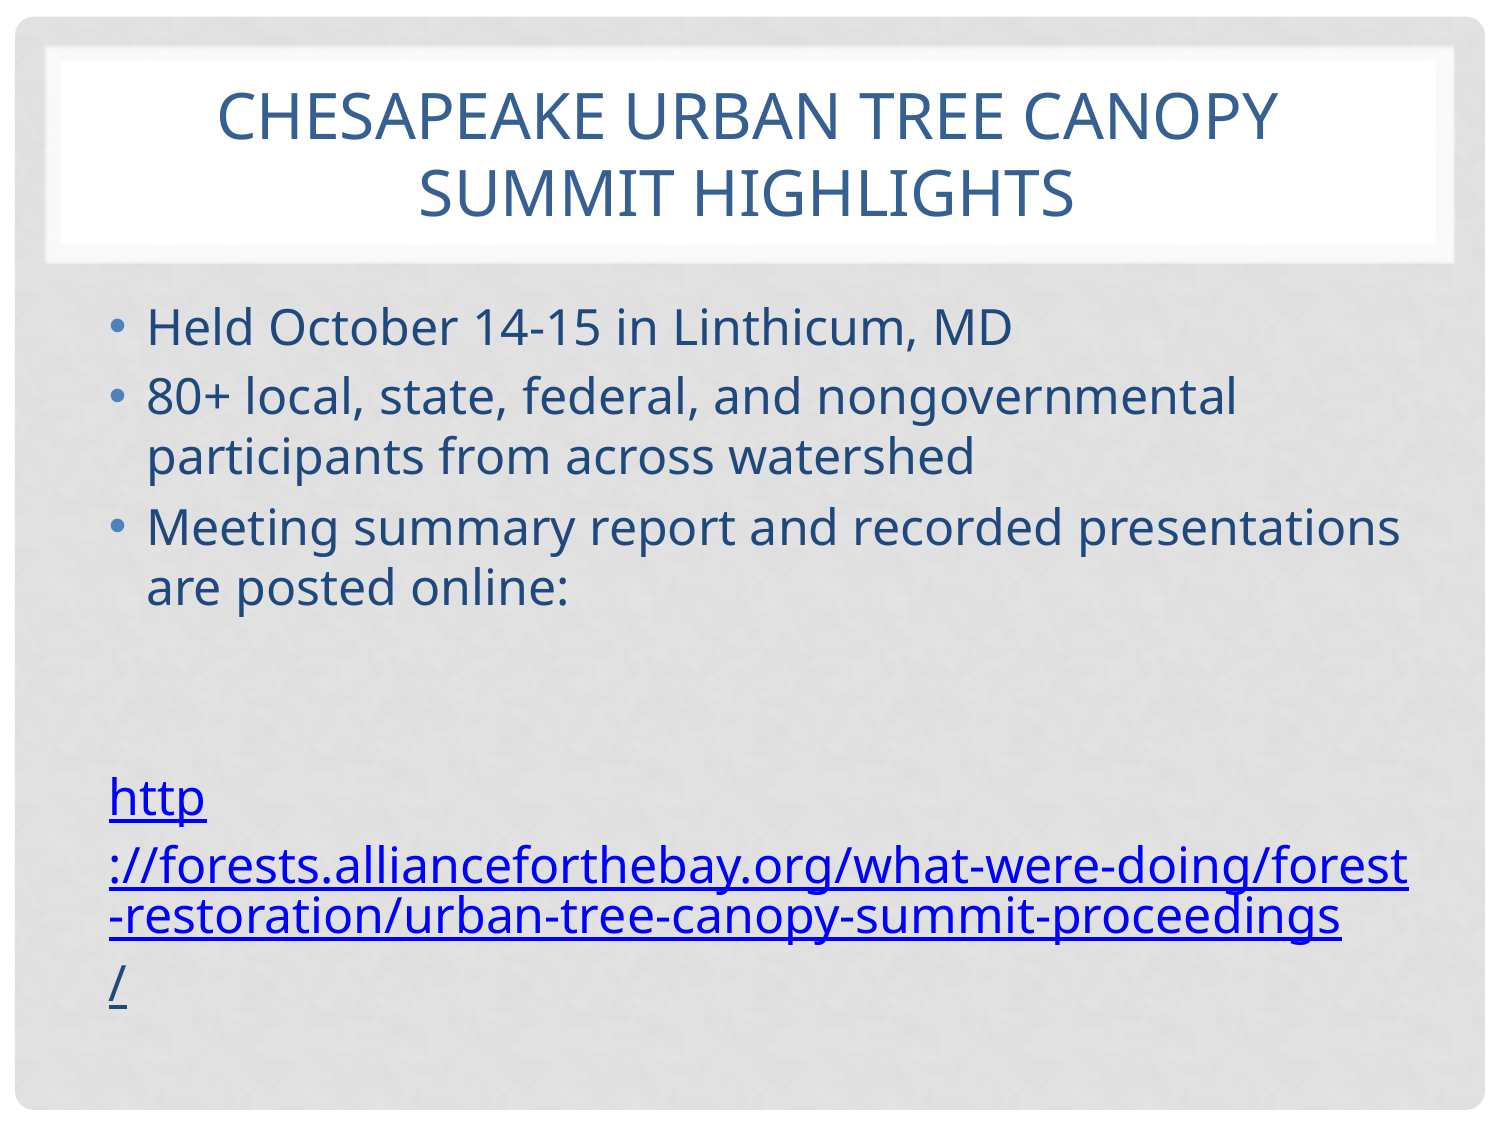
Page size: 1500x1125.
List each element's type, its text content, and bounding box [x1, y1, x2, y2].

list Held October 14-15 in Linthicum, MD 80+ local, state, federal, and nongovernmental participants from across watershed Meeting summary report and recorded presentations are posted online: http://forests.allianceforthebay.org/what-were-doing/forest-restoration/urban-tree-canopy-summit-proceedings/ [75, 287, 1425, 1005]
title Chesapeake Urban Tree Canopy Summit Highlights [69, 66, 1425, 238]
